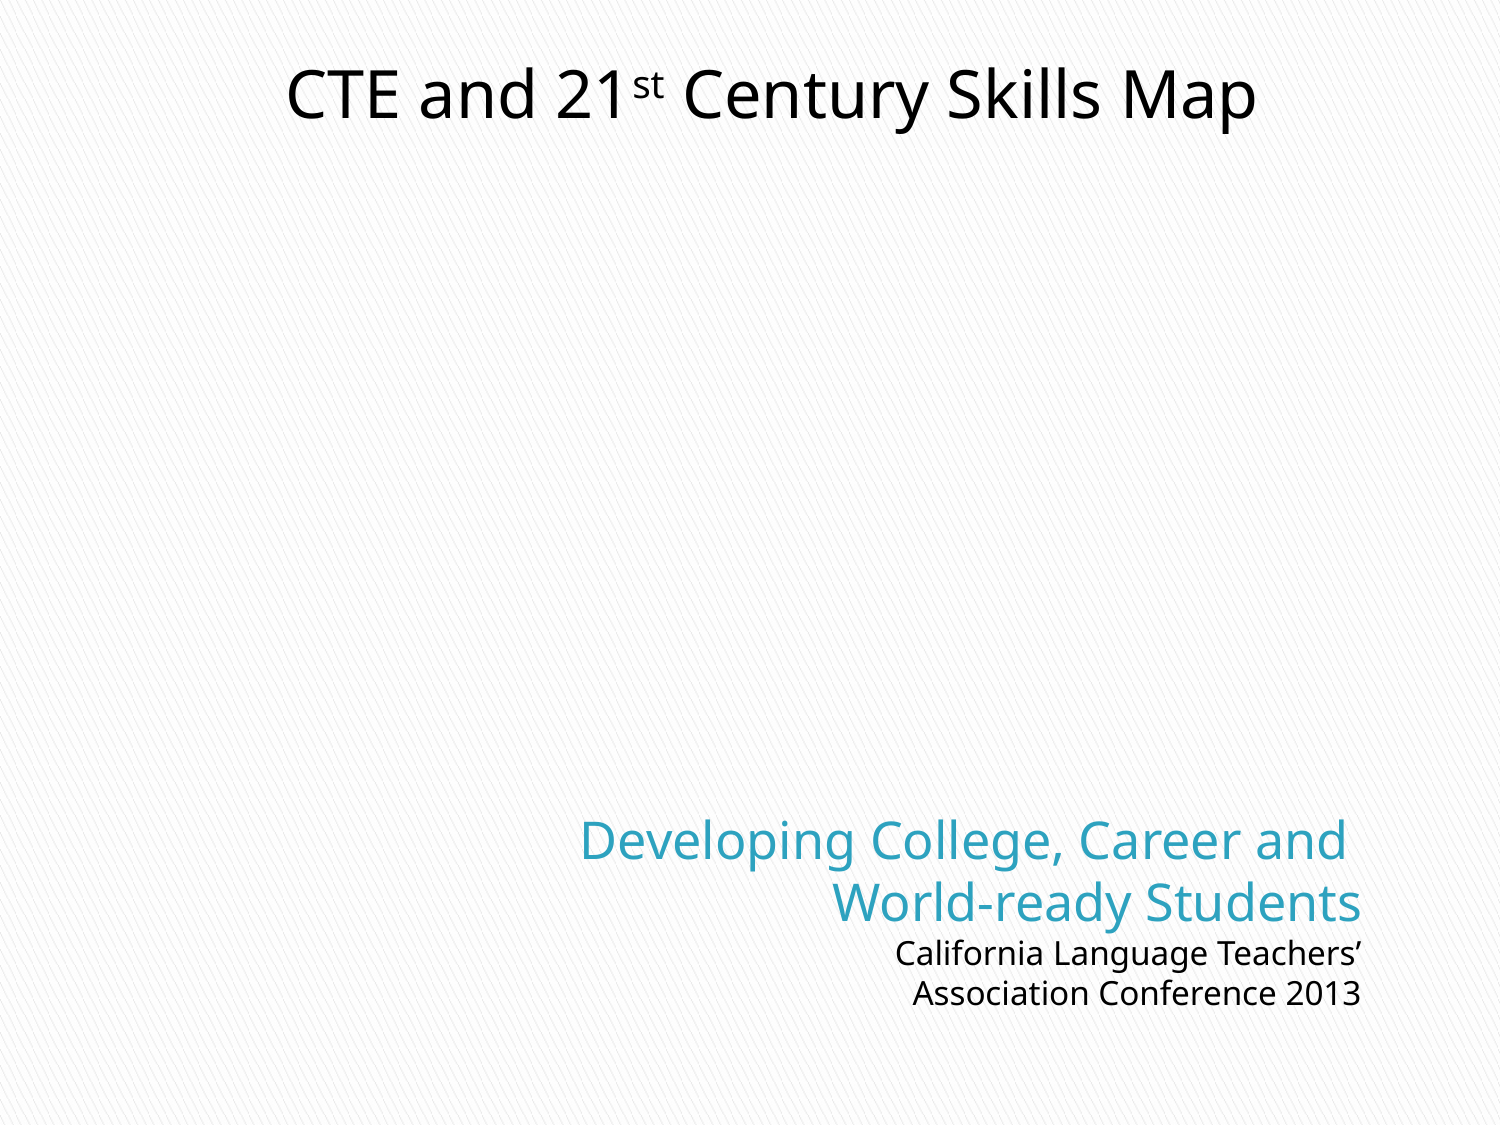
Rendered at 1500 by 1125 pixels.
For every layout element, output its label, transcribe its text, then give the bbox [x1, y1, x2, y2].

title Developing College, Career and World-ready Students [150, 800, 1378, 925]
list CTE and 21st Century Skills Map [150, 45, 1377, 795]
list California Language Teachers’ Association Conference 2013 [725, 924, 1377, 1029]
